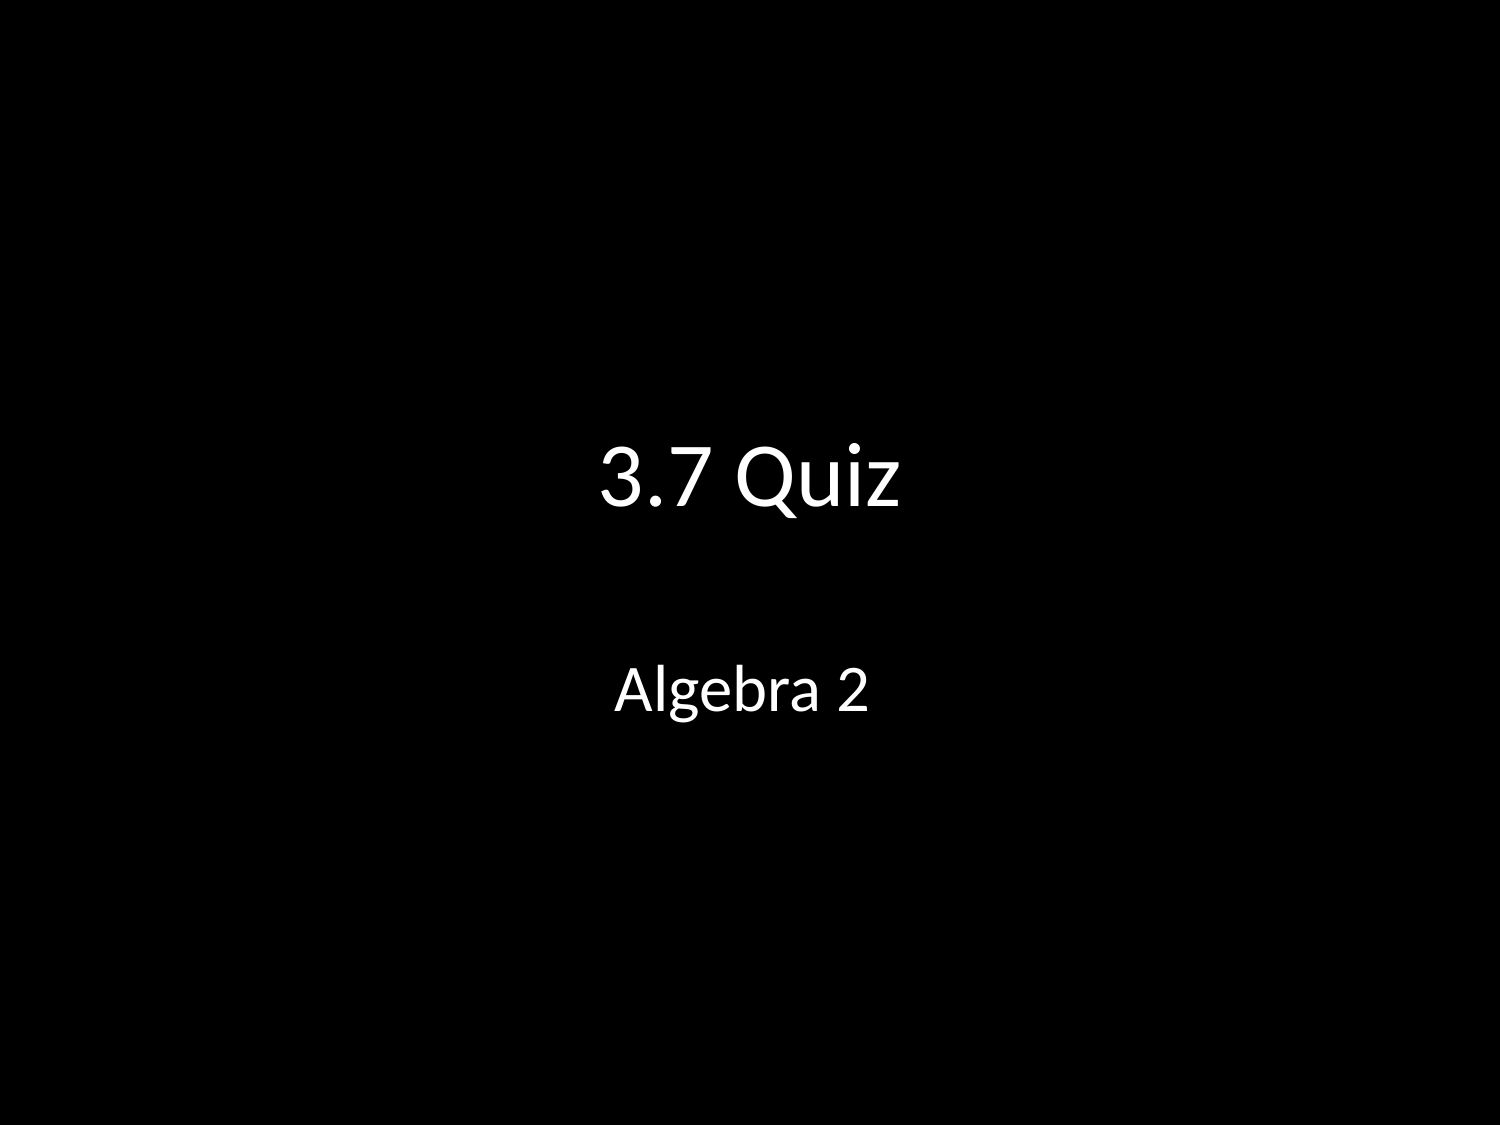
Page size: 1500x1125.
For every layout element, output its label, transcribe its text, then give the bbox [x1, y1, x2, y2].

title 3.7 Quiz [112, 349, 1388, 591]
subtitle Algebra 2 [225, 637, 1275, 925]
